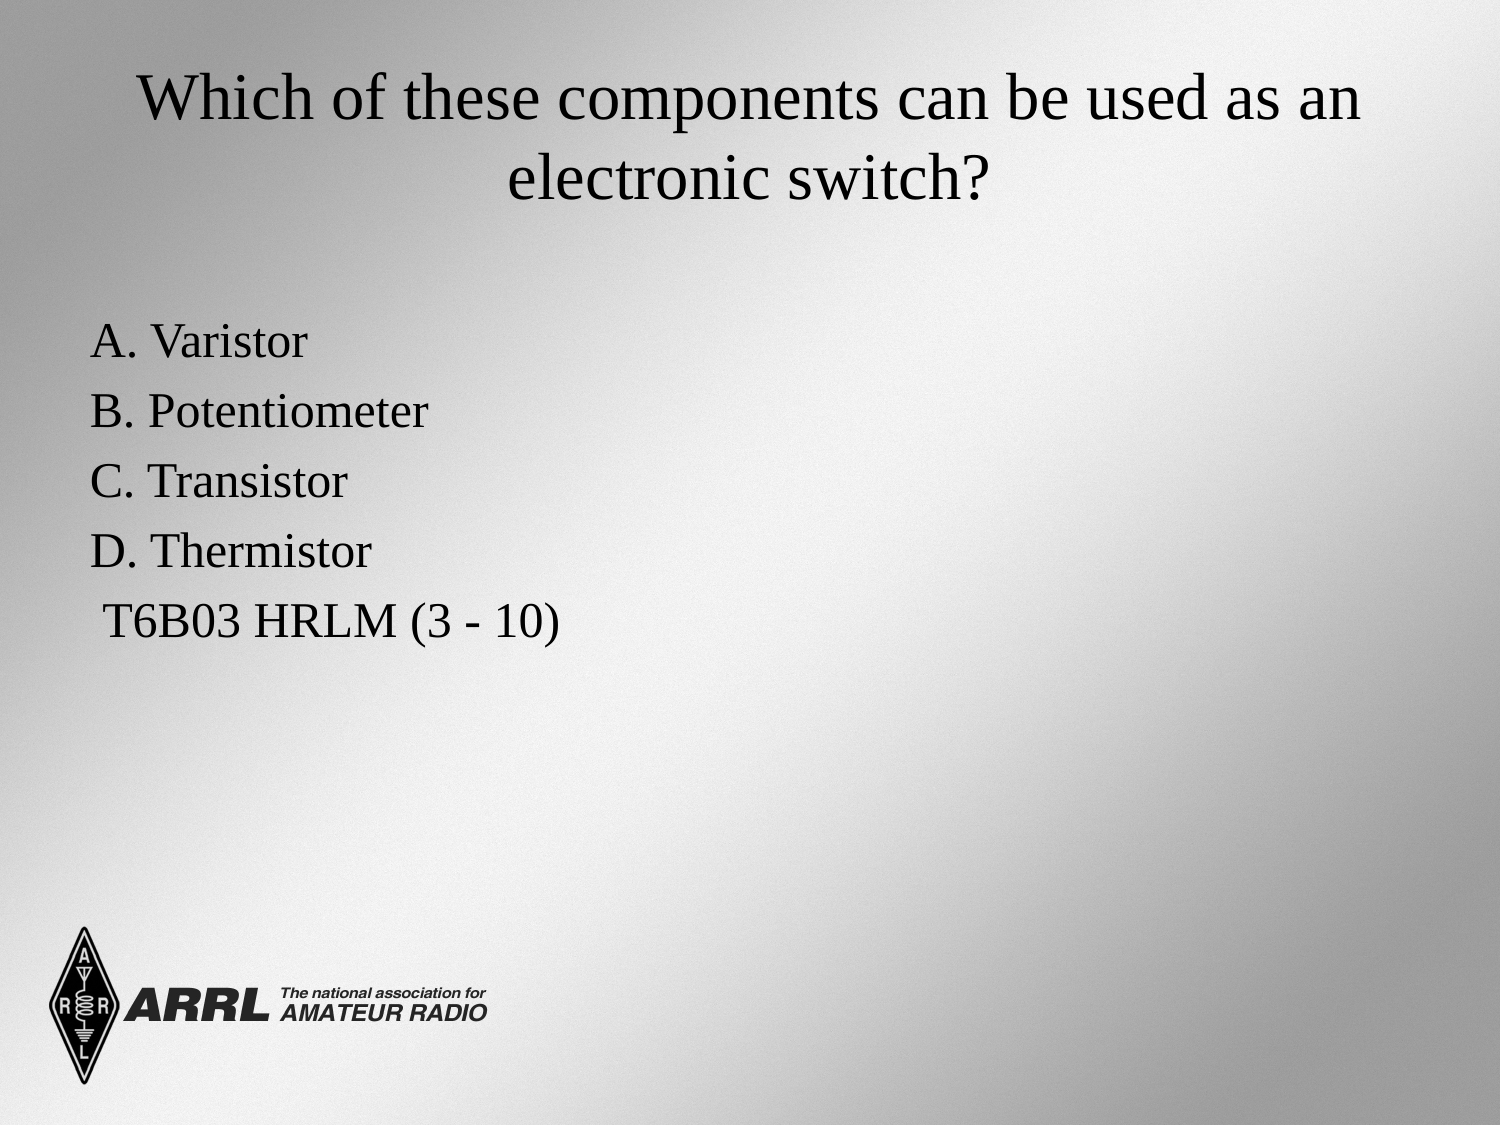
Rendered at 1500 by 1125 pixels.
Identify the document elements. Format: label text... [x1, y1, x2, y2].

title Which of these components can be used as an electronic switch? [75, 45, 1425, 233]
list A. Varistor B. Potentiometer C. Transistor D. Thermistor T6B03 HRLM (3 - 10) [75, 299, 1425, 1005]
picture [0, 0, 1500, 1125]
